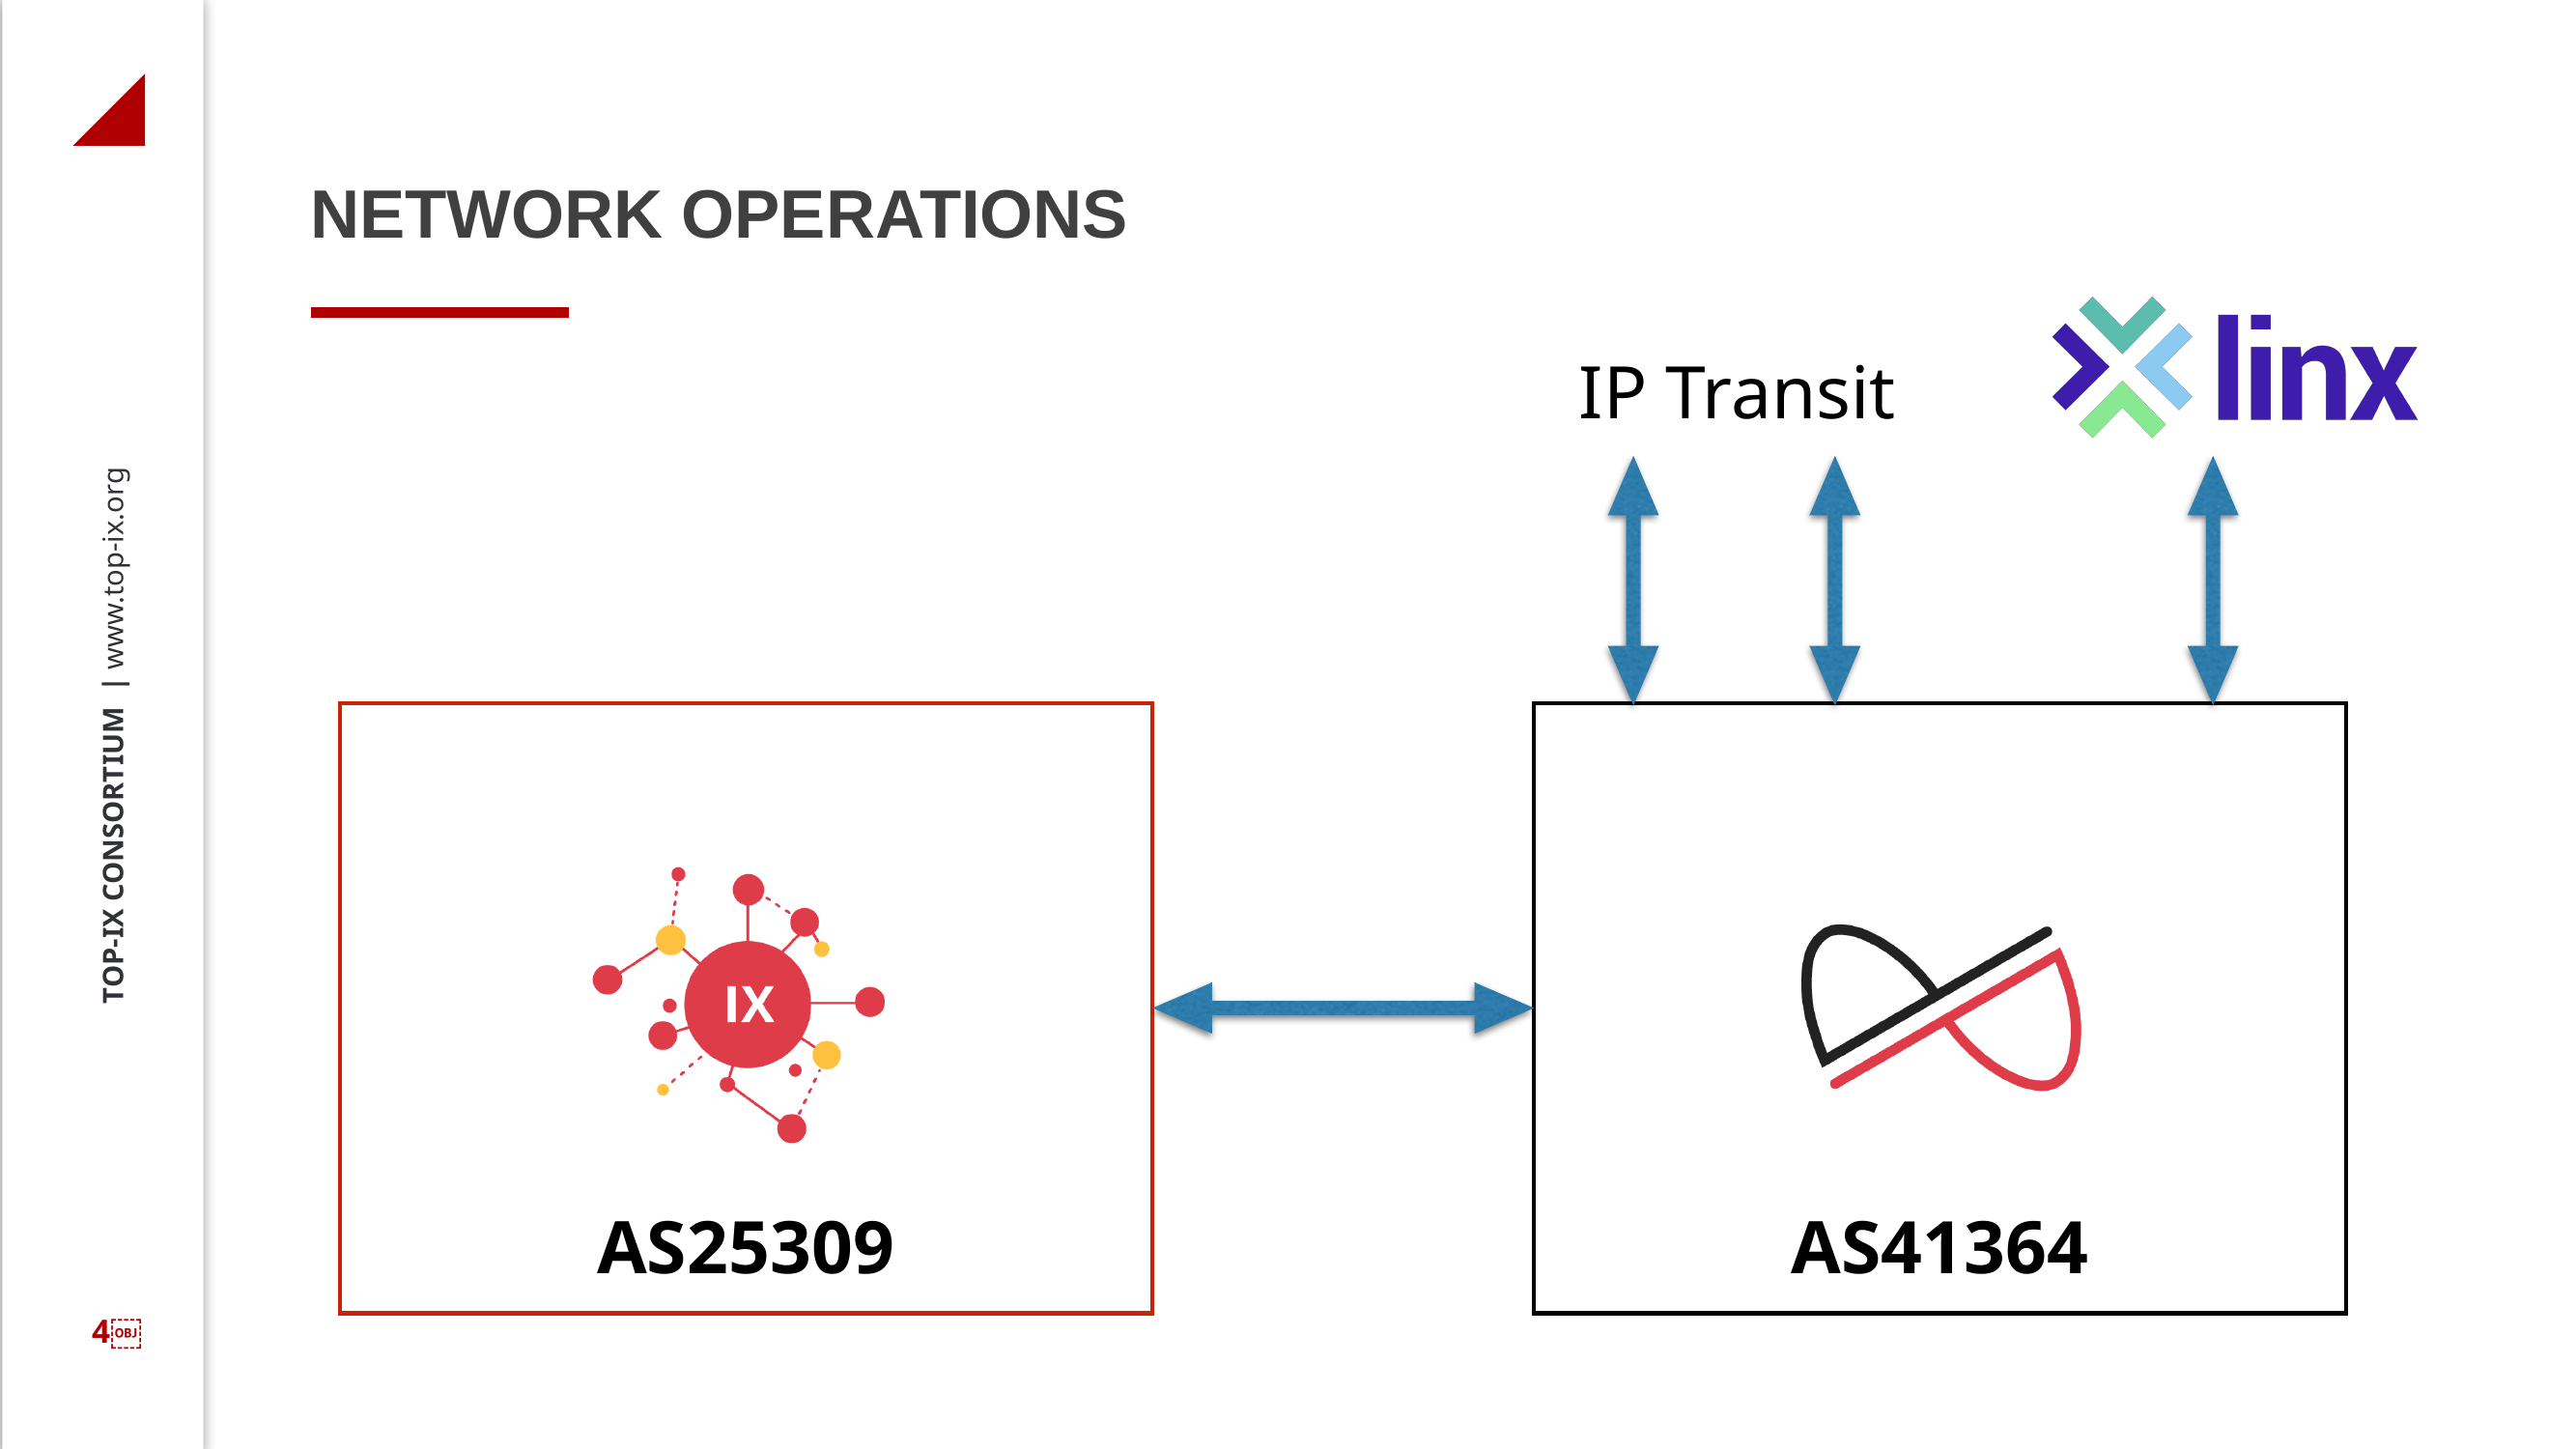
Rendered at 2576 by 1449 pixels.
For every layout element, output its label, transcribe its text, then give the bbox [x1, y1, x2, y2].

text_box [1607, 455, 1659, 697]
text_box [2187, 455, 2239, 697]
text_box TOP-IX CONSORTIUM | www.top-ix.org [88, 156, 136, 1304]
text_box NETWORK OPERATIONS [303, 162, 1548, 341]
text_box IP Transit [1571, 338, 1905, 441]
picture [341, 704, 1150, 1312]
text_box [1809, 455, 1861, 697]
text_box ￼ [12, 1304, 222, 1362]
text_box [2, 0, 204, 1449]
text_box [72, 73, 146, 146]
text_box [1158, 982, 1531, 1034]
picture [2048, 295, 2422, 440]
picture [1535, 704, 2345, 1312]
